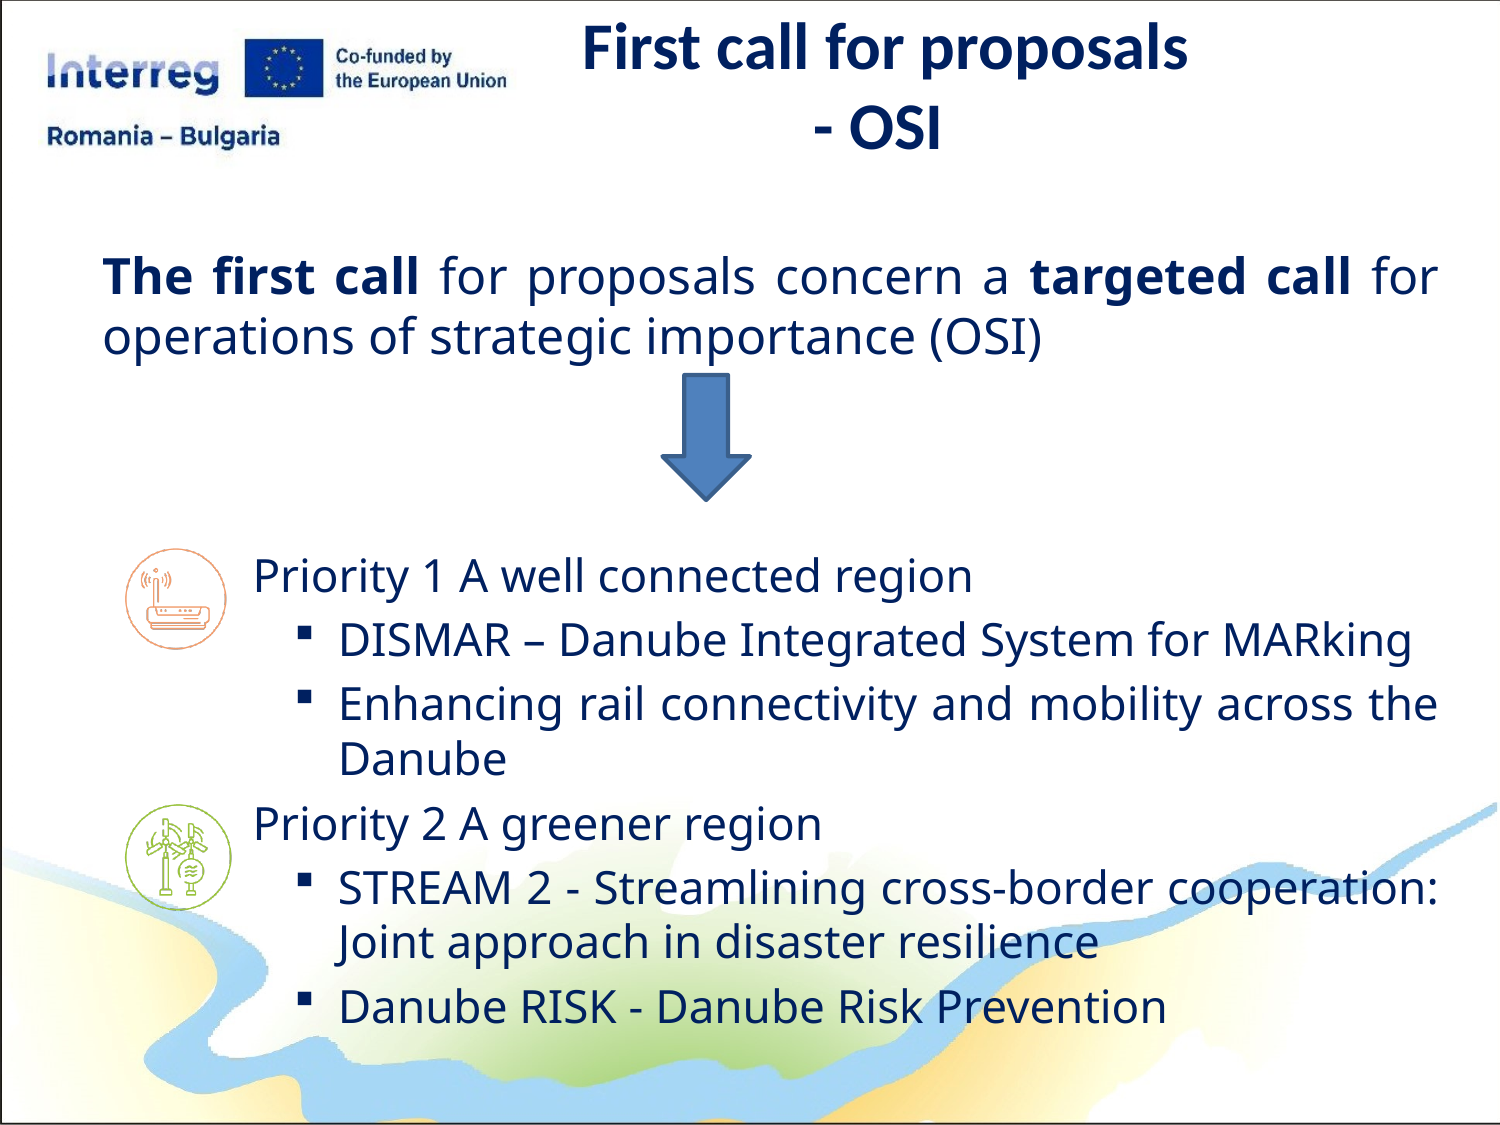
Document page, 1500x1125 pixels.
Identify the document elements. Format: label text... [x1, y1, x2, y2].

list The first call for proposals concern a targeted call for operations of strategic importance (OSI) Priority 1 A well connected region DISMAR – Danube Integrated System for MARking Enhancing rail connectivity and mobility across the Danube Priority 2 A greener region STREAM 2 - Streamlining cross-border cooperation: Joint approach in disaster resilience Danube RISK - Danube Risk Prevention [87, 237, 1455, 1063]
picture [0, 0, 1500, 1125]
title First call for proposals - OSI [559, 27, 1213, 138]
text_box [660, 372, 752, 503]
